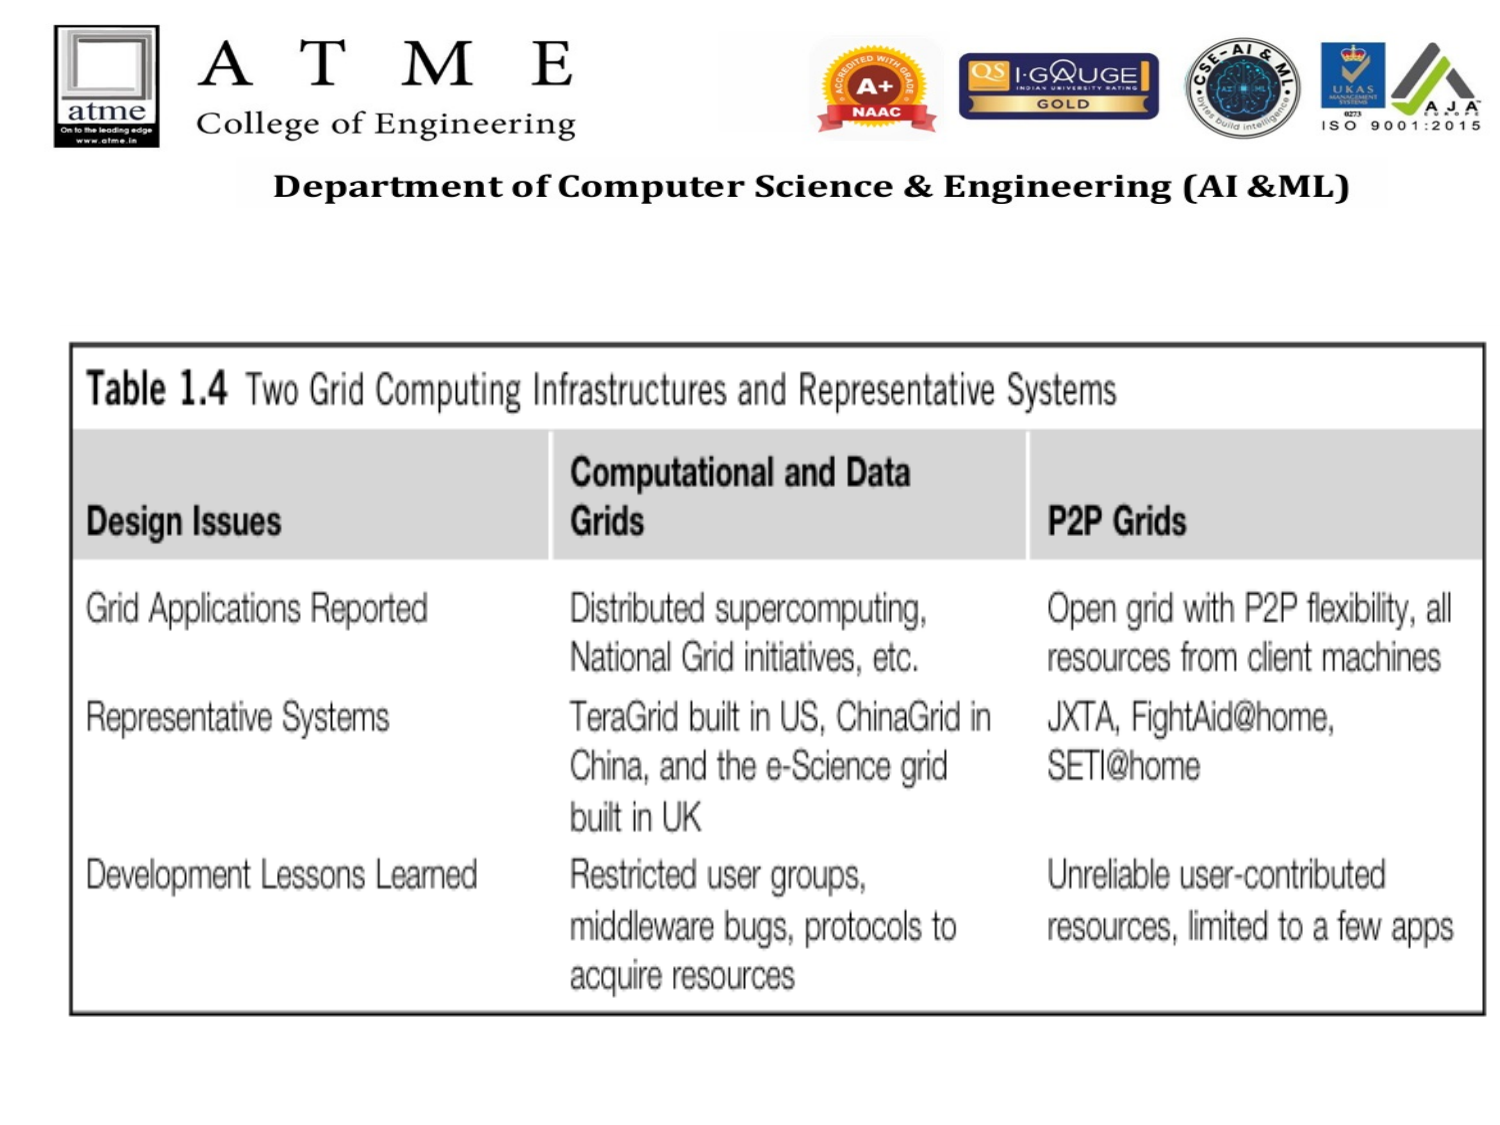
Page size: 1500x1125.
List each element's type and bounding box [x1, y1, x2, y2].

picture [24, 0, 1500, 226]
picture [60, 324, 1500, 1026]
